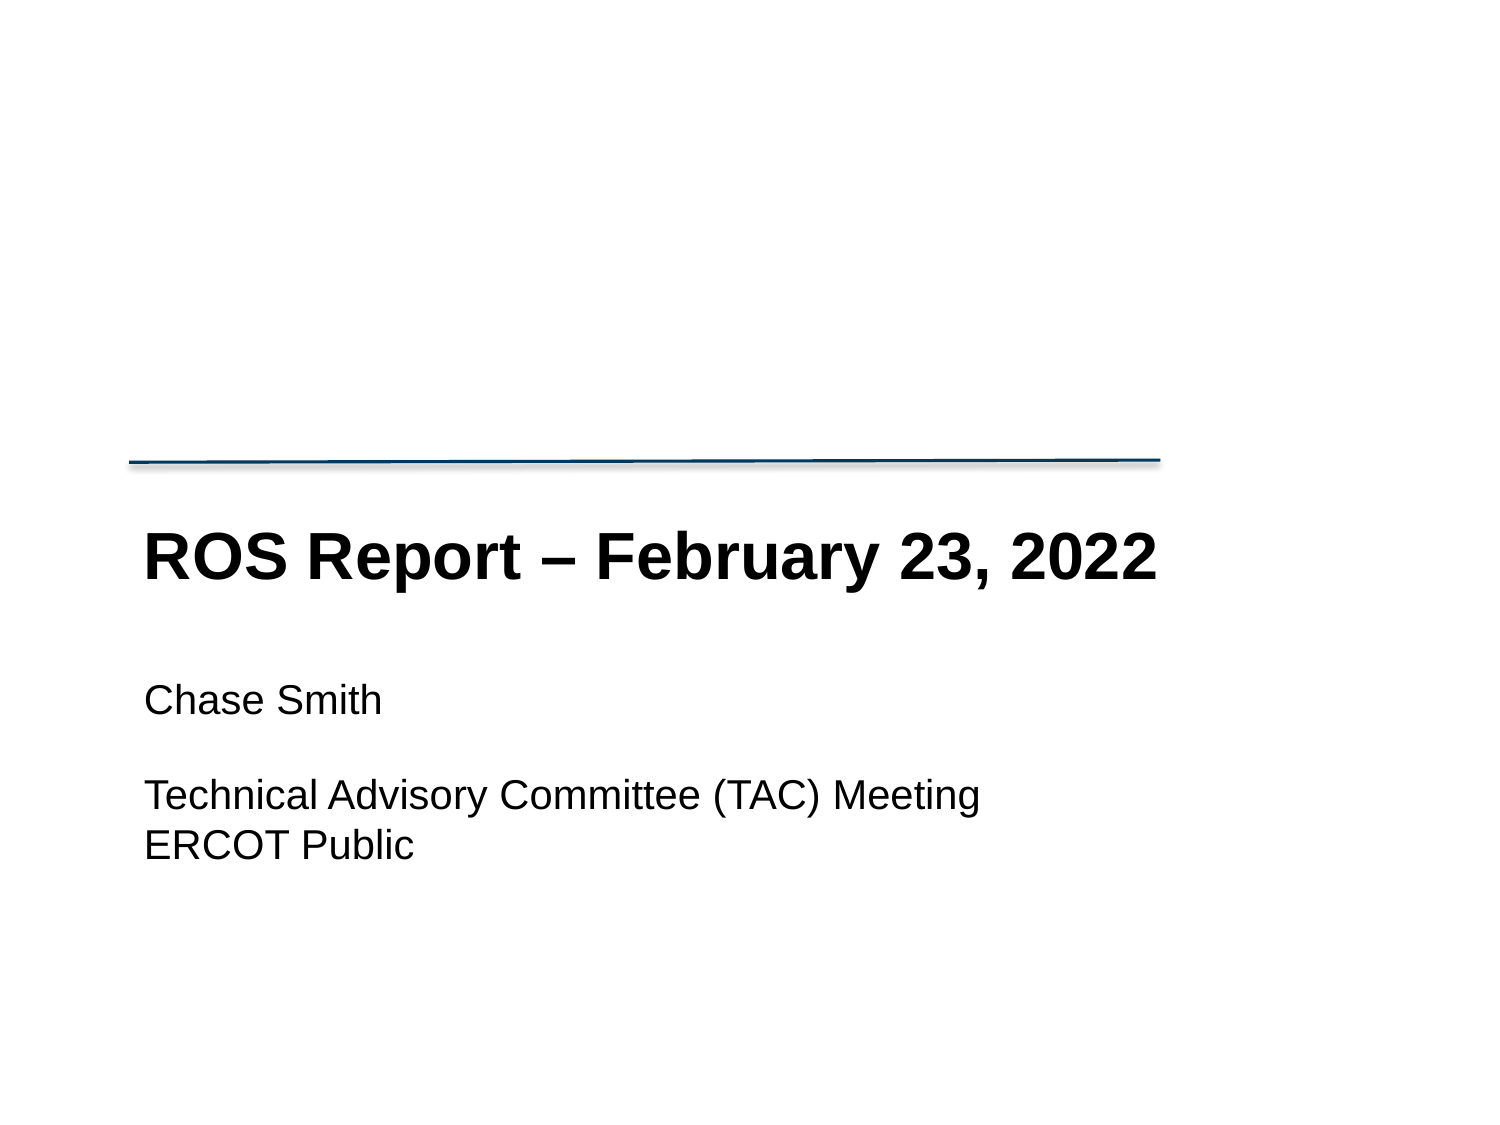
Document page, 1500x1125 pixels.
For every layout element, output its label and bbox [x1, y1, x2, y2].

text_box [128, 459, 1367, 890]
